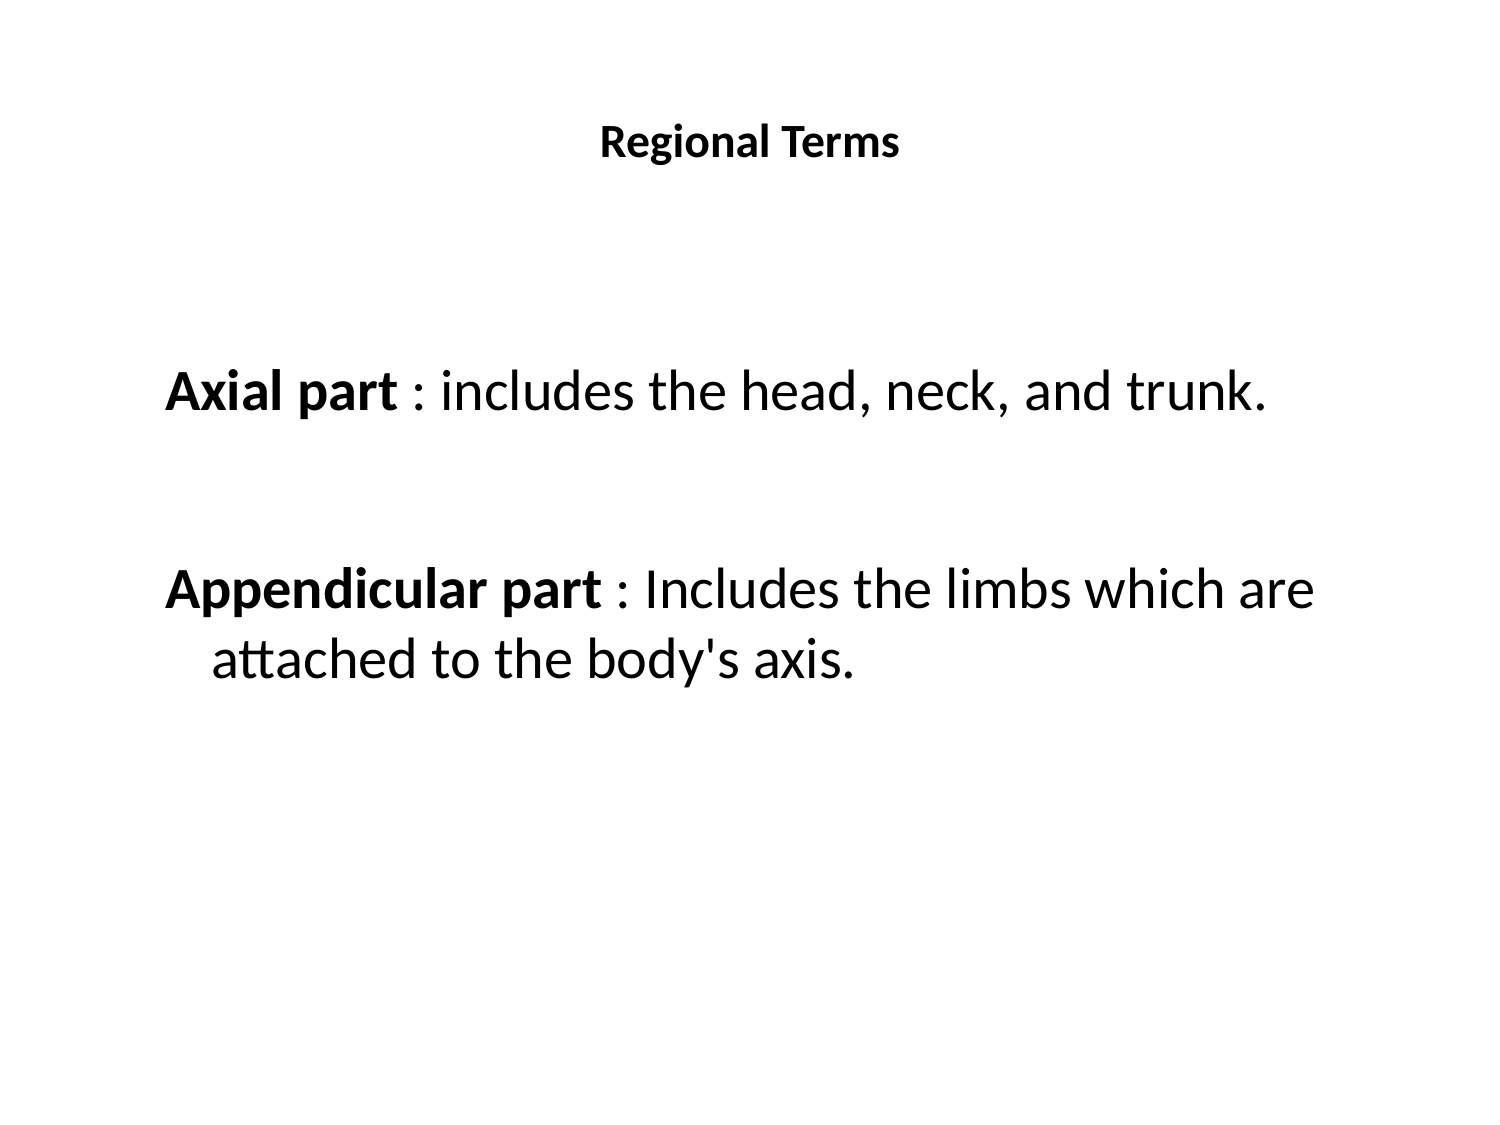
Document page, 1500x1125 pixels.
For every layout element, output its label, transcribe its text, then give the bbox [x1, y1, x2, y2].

title Regional Terms [75, 45, 1425, 233]
list Axial part : includes the head, neck, and trunk. Appendicular part : Includes the limbs which are attached to the body's axis. [75, 262, 1425, 1005]
